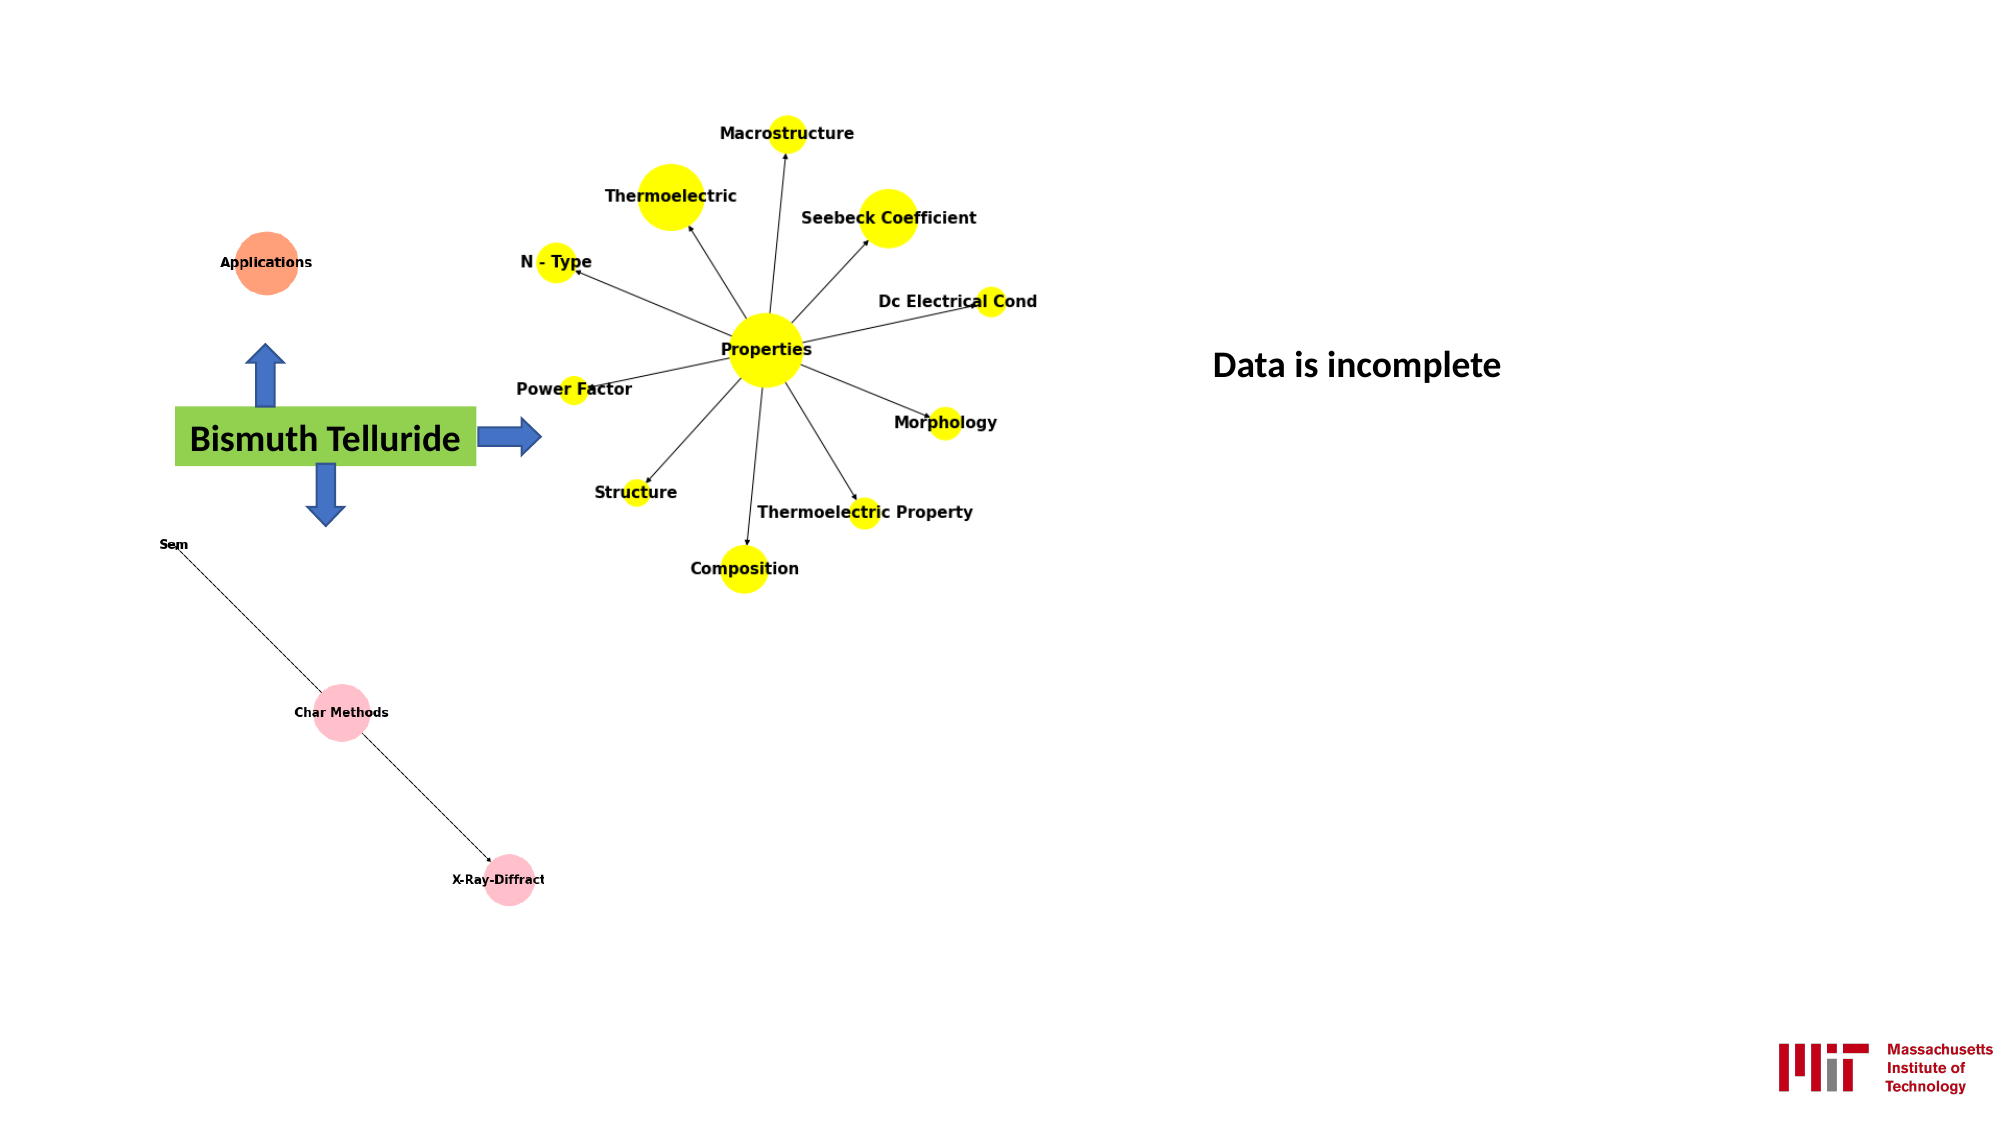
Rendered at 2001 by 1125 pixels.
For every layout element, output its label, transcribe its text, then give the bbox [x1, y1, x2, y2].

picture [1778, 1008, 1994, 1125]
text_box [41, 38, 1037, 915]
text_box Data is incomplete [1198, 332, 1518, 393]
